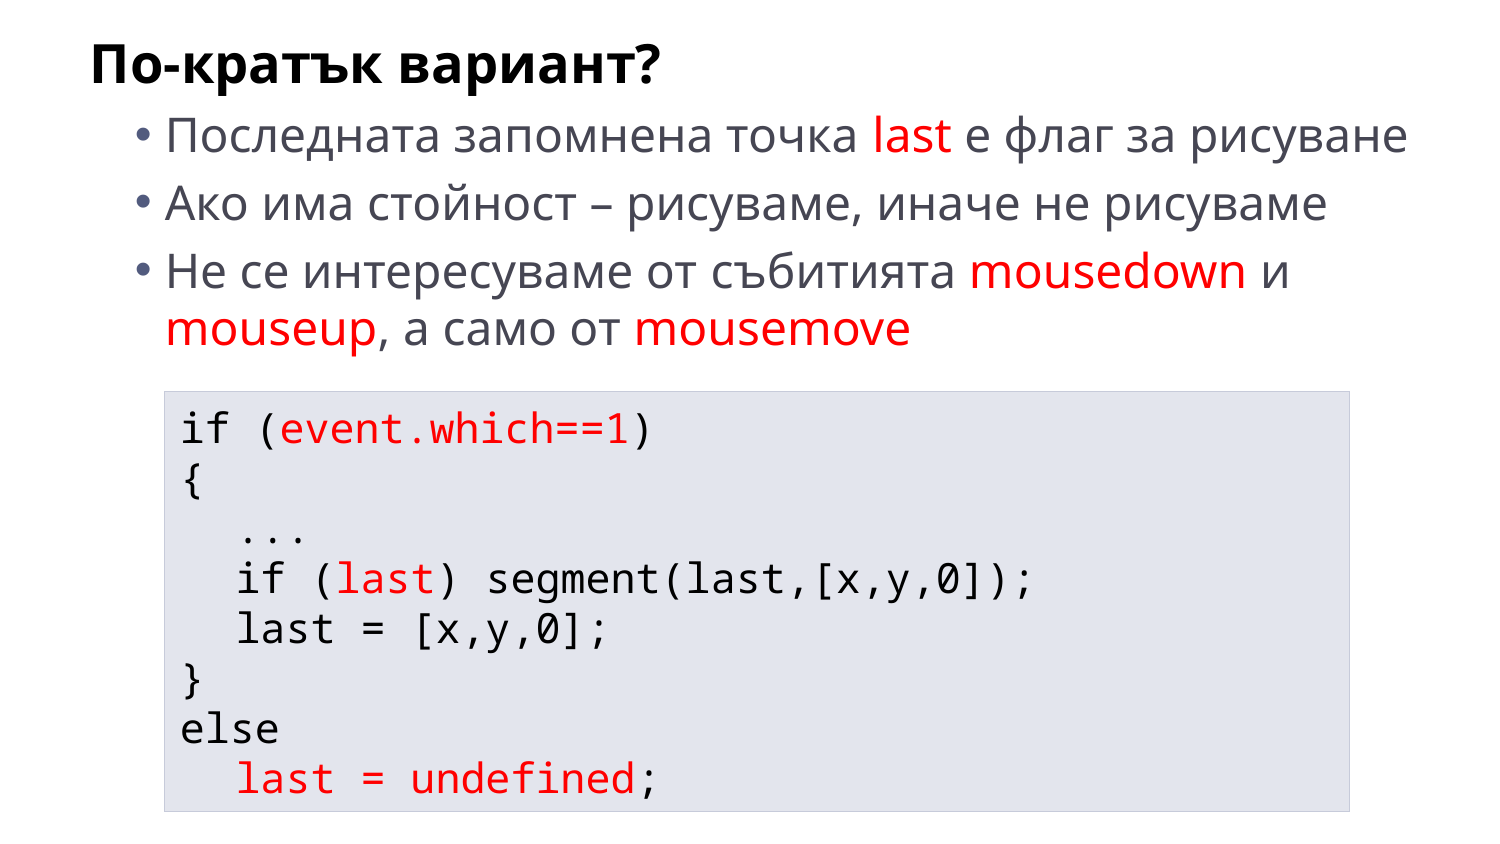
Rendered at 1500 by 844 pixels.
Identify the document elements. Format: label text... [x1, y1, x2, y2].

list По-кратък вариант? Последната запомнена точка last е флаг за рисуване Ако има стойност – рисуваме, иначе не рисуваме Не се интересуваме от събитията mousedown и mouseup, а само от mousemove [75, 21, 1475, 835]
text_box if (event.which==1) { ... if (last) segment(last,[x,y,0]); last = [x,y,0]; } else last = undefined; [164, 391, 1350, 812]
